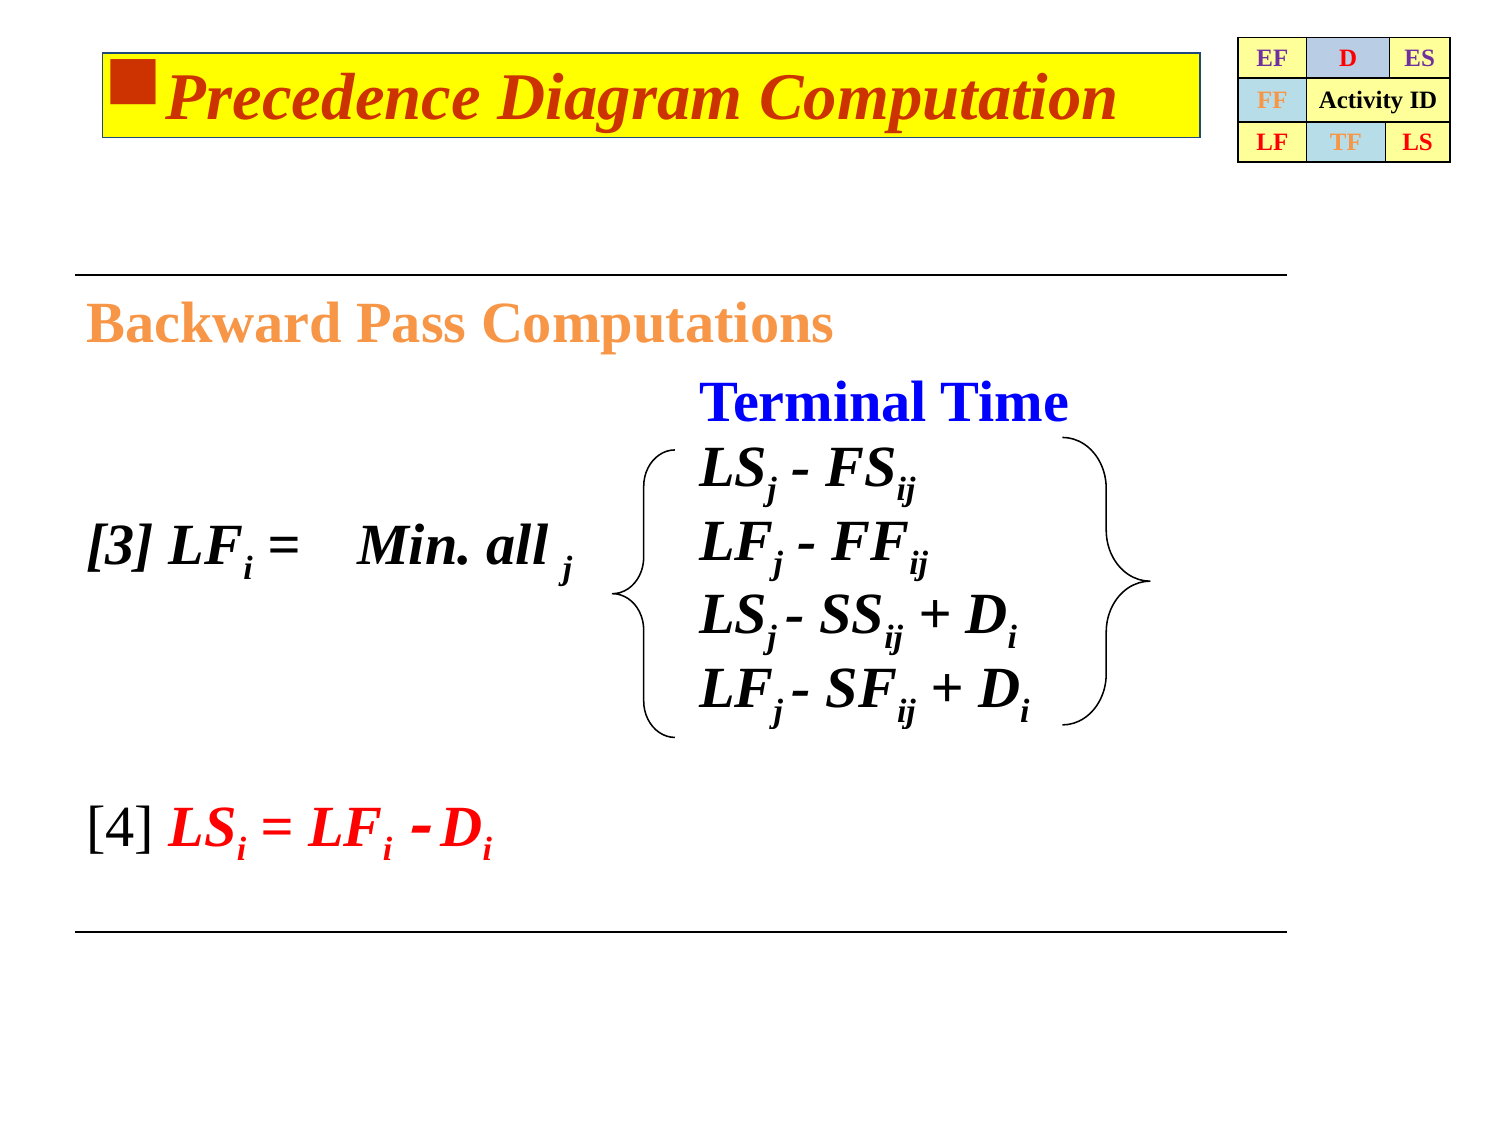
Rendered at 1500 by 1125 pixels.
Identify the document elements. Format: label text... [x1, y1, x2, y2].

table_header ES [1390, 38, 1449, 77]
table_header D [1307, 38, 1389, 77]
table_cell [603, 370, 688, 729]
table_cell LF [1239, 123, 1306, 161]
text_box Precedence Diagram Computation [102, 52, 1200, 138]
table_cell Terminal Time LSj - FSij LFj - FFij LSj - SSij + Di LFj - SFij + Di [688, 370, 1287, 729]
table_cell Activity ID [1307, 79, 1449, 121]
table_cell TF [1307, 123, 1385, 161]
table_cell LS [1386, 123, 1449, 161]
table_cell FF [1239, 79, 1306, 121]
text_box [1062, 437, 1150, 725]
text_box [612, 449, 675, 738]
table_cell [4] LSi = LFi  Di [75, 729, 1287, 931]
table_header EF [1239, 38, 1306, 77]
table_cell Min. all j [346, 370, 603, 729]
table_cell [3] LFi = [75, 370, 346, 729]
table_header Backward Pass Computations [75, 276, 1287, 370]
